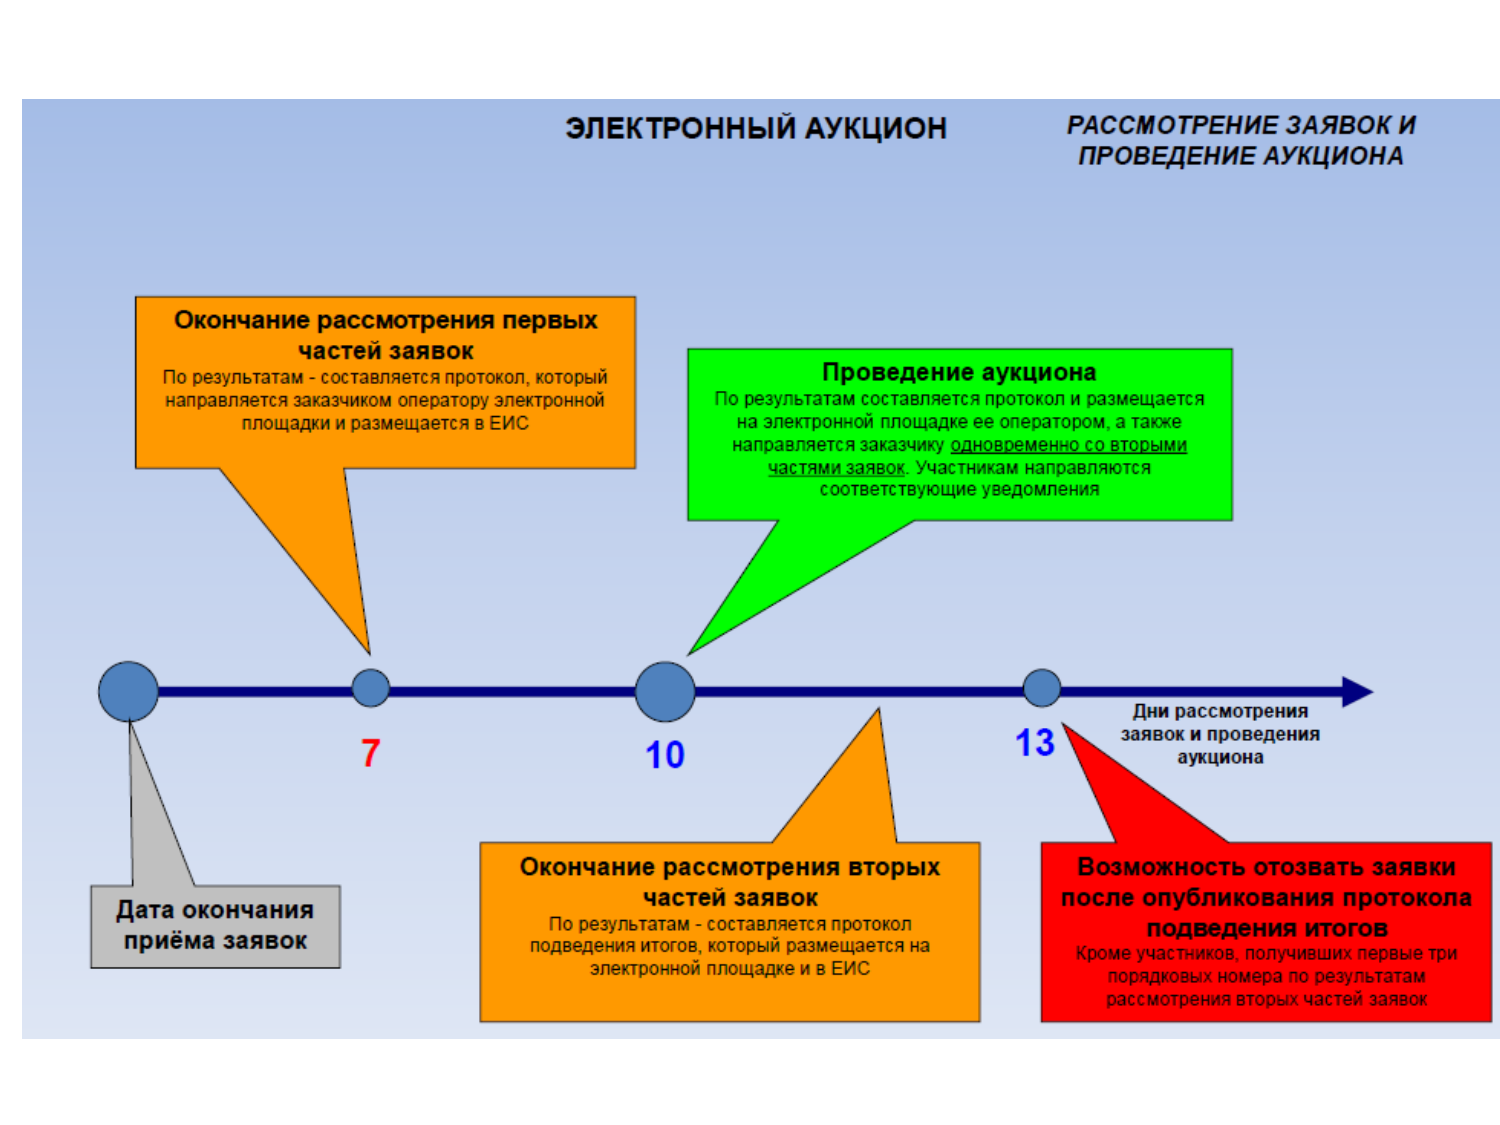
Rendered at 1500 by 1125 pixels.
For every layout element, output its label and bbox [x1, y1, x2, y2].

picture [21, 99, 1500, 1040]
